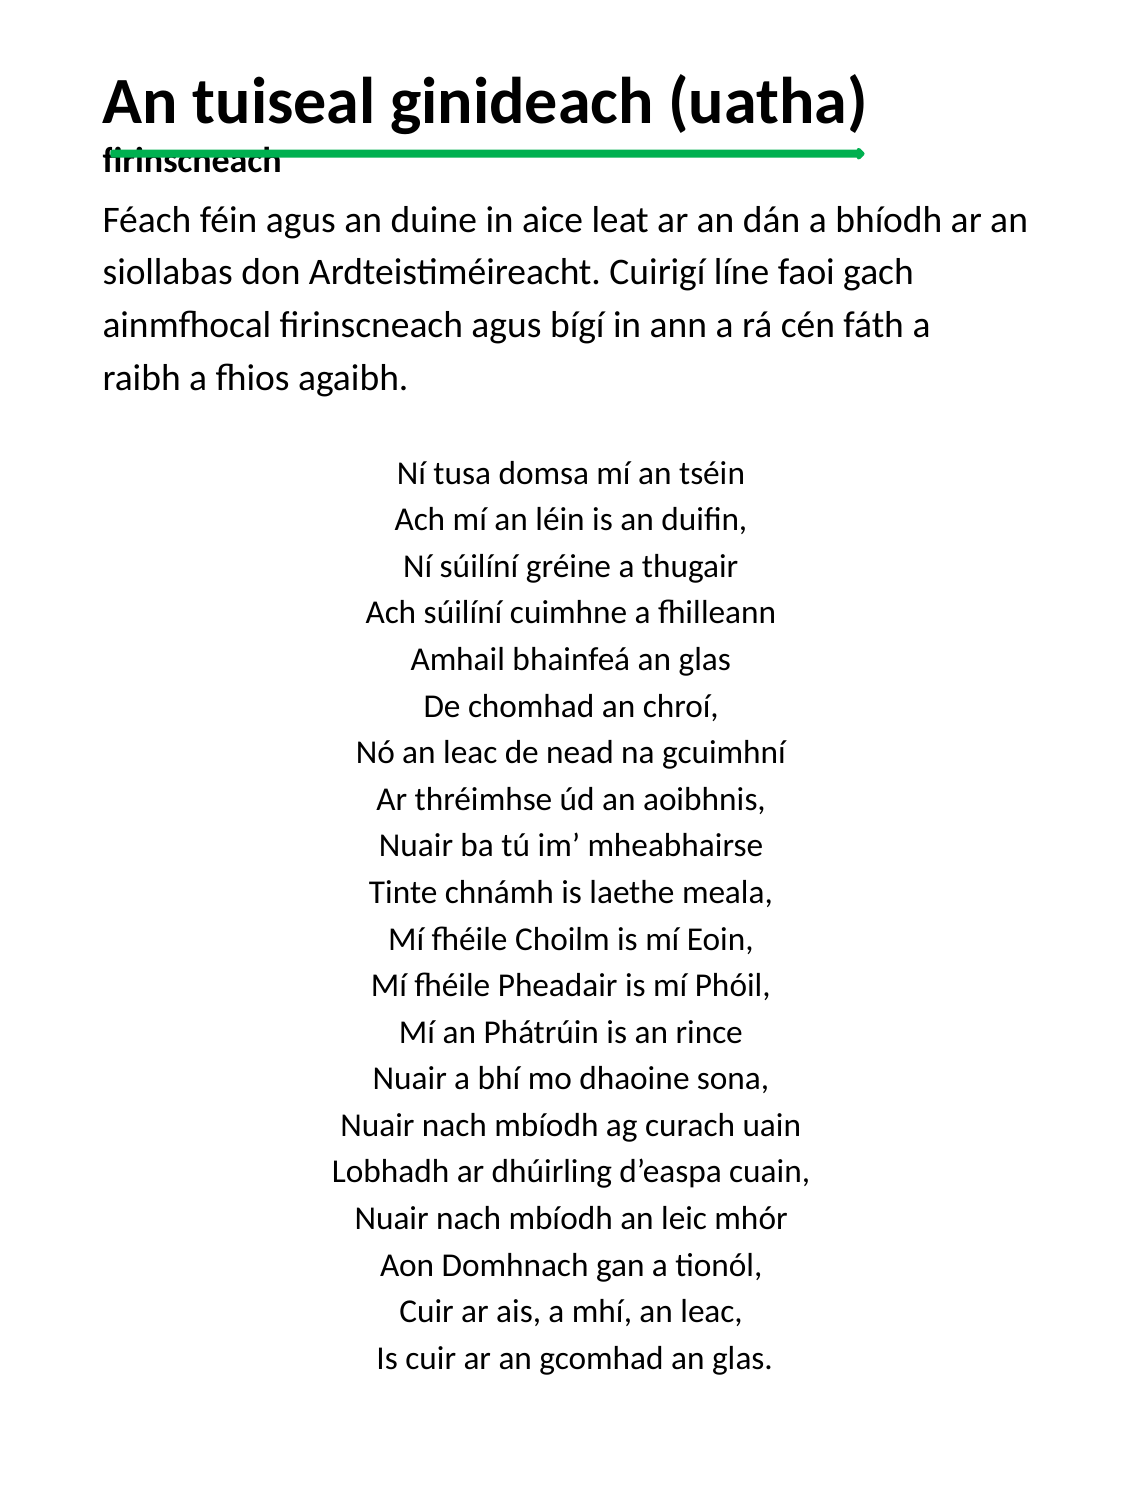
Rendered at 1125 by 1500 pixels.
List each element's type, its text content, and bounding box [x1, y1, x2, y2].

text_box [110, 148, 865, 160]
subtitle Féach féin agus an duine in aice leat ar an dán a bhíodh ar an siollabas don Ardteistiméireacht. Cuirigí líne faoi gach ainmfhocal firinscneach agus bígí in ann a rá cén fáth a raibh a fhios agaibh. Ní tusa domsa mí an tséin Ach mí an léin is an duifin, Ní súilíní gréine a thugair Ach súilíní cuimhne a fhilleann Amhail bhainfeá an glas De chomhad an chroí, Nó an leac de nead na gcuimhní Ar thréimhse úd an aoibhnis, Nuair ba tú im’ mheabhairse Tinte chnámh is laethe meala, Mí fhéile Choilm is mí Eoin, Mí fhéile Pheadair is mí Phóil, Mí an Phátrúin is an rince Nuair a bhí mo dhaoine sona, Nuair nach mbíodh ag curach uain Lobhadh ar dhúirling d’easpa cuain, Nuair nach mbíodh an leic mhór Aon Domhnach gan a tionól, Cuir ar ais, a mhí, an leac, Is cuir ar an gcomhad an glas. [87, 187, 1063, 1413]
title An tuiseal ginideach (uatha) firinscneach [87, 50, 1088, 188]
